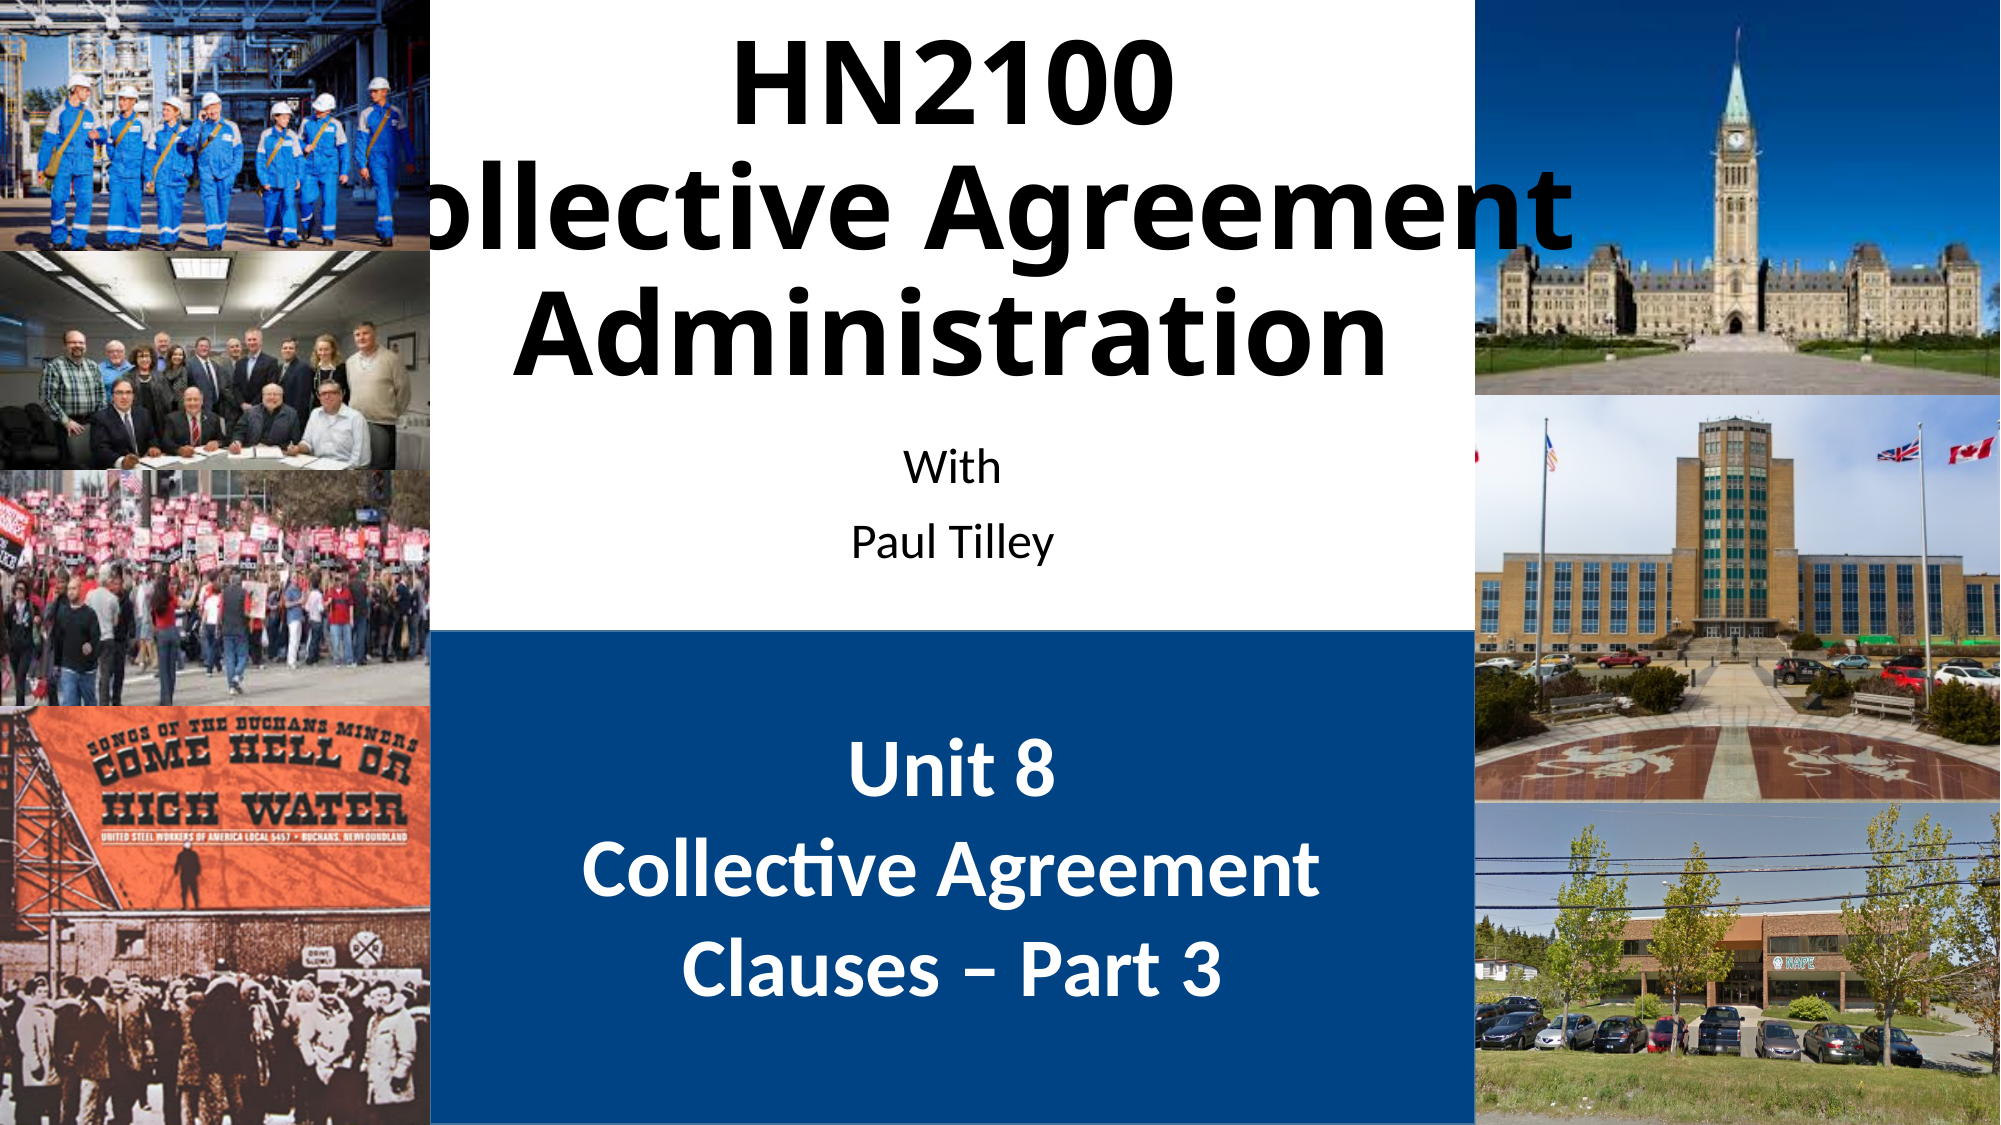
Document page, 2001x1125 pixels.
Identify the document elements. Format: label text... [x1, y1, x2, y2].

text_box Unit 8 Collective Agreement Clauses – Part 3 [537, 705, 1368, 1021]
text_box [430, 705, 1475, 1125]
picture [0, 0, 430, 1125]
title HN2100 Collective Agreement Administration [430, 16, 1475, 408]
picture [1475, 0, 2000, 1125]
subtitle With Paul Tilley [430, 432, 1475, 705]
